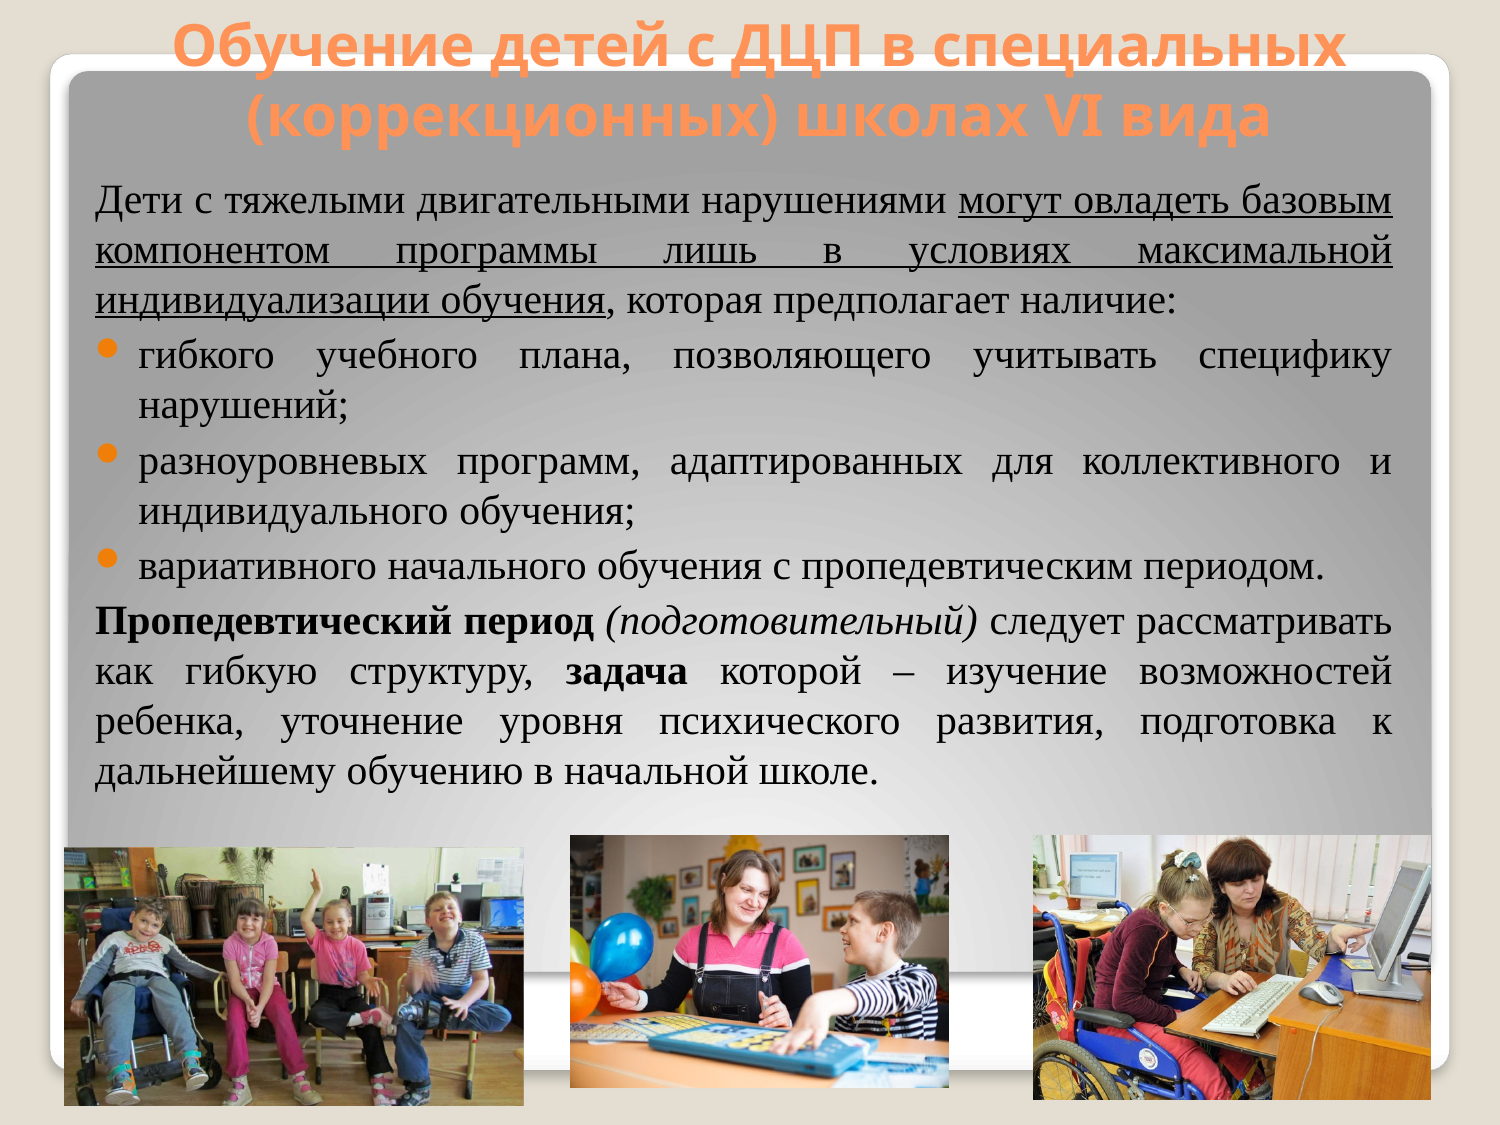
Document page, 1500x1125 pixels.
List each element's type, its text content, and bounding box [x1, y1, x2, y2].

picture [64, 847, 524, 1107]
list Дети с тяжелыми двигательными нарушениями могут овладеть базовым компонентом программы лишь в условиях максимальной индивидуализации обучения, которая предполагает наличие: гибкого учебного плана, позволяющего учитывать специфику нарушений; разноуровневых программ, адаптированных для коллективного и индивидуального обучения; вариативного начального обучения с пропедевтическим периодом. Пропедевтический период (подготовительный) следует рассматривать как гибкую структуру, задача которой – изучение возможностей ребенка, уточнение уровня психического развития, подготовка к дальнейшему обучению в начальной школе. [64, 157, 1408, 1071]
picture [570, 835, 949, 1089]
text_box Обучение детей с ДЦП в специальных (коррекционных) школах VI вида [88, 0, 1431, 156]
picture [1033, 835, 1432, 1101]
